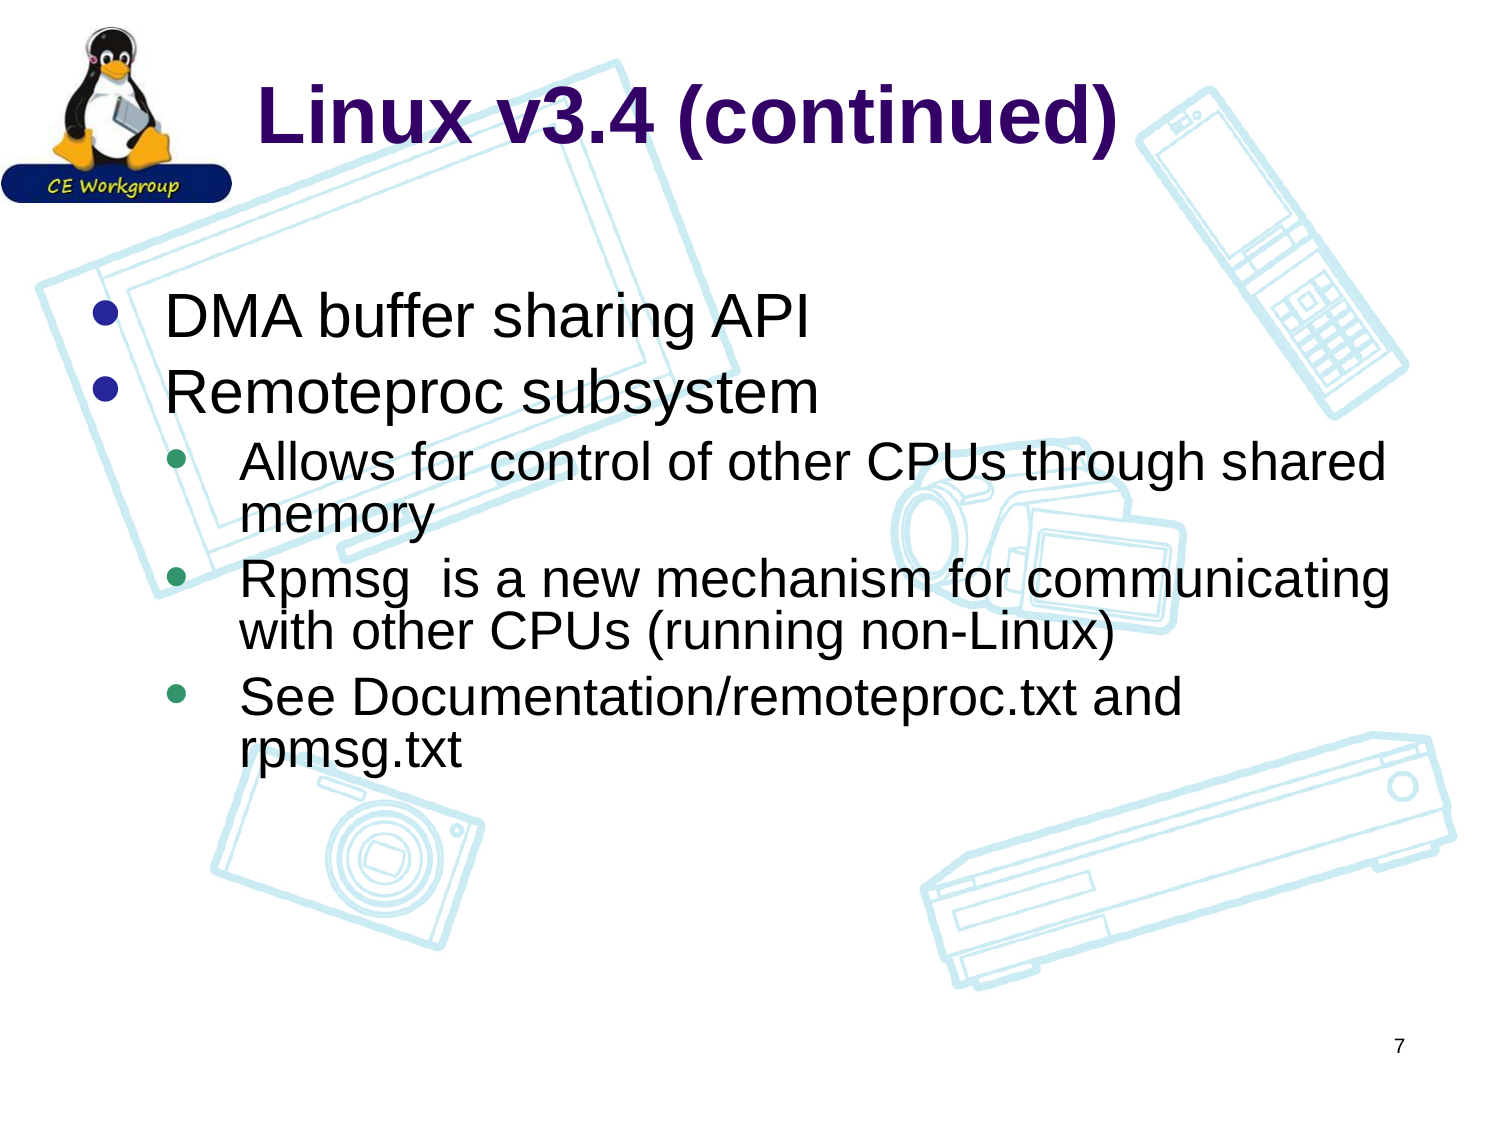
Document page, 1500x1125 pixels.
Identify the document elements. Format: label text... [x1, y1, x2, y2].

slide_number 7 [1074, 1025, 1420, 1096]
list DMA buffer sharing API Remoteproc subsystem Allows for control of other CPUs through shared memory Rpmsg is a new mechanism for communicating with other CPUs (running non-Linux) See Documentation/remoteproc.txt and rpmsg.txt [75, 282, 1420, 1001]
title Linux v3.4 (continued) [242, 19, 1475, 227]
picture [0, 0, 1500, 1063]
